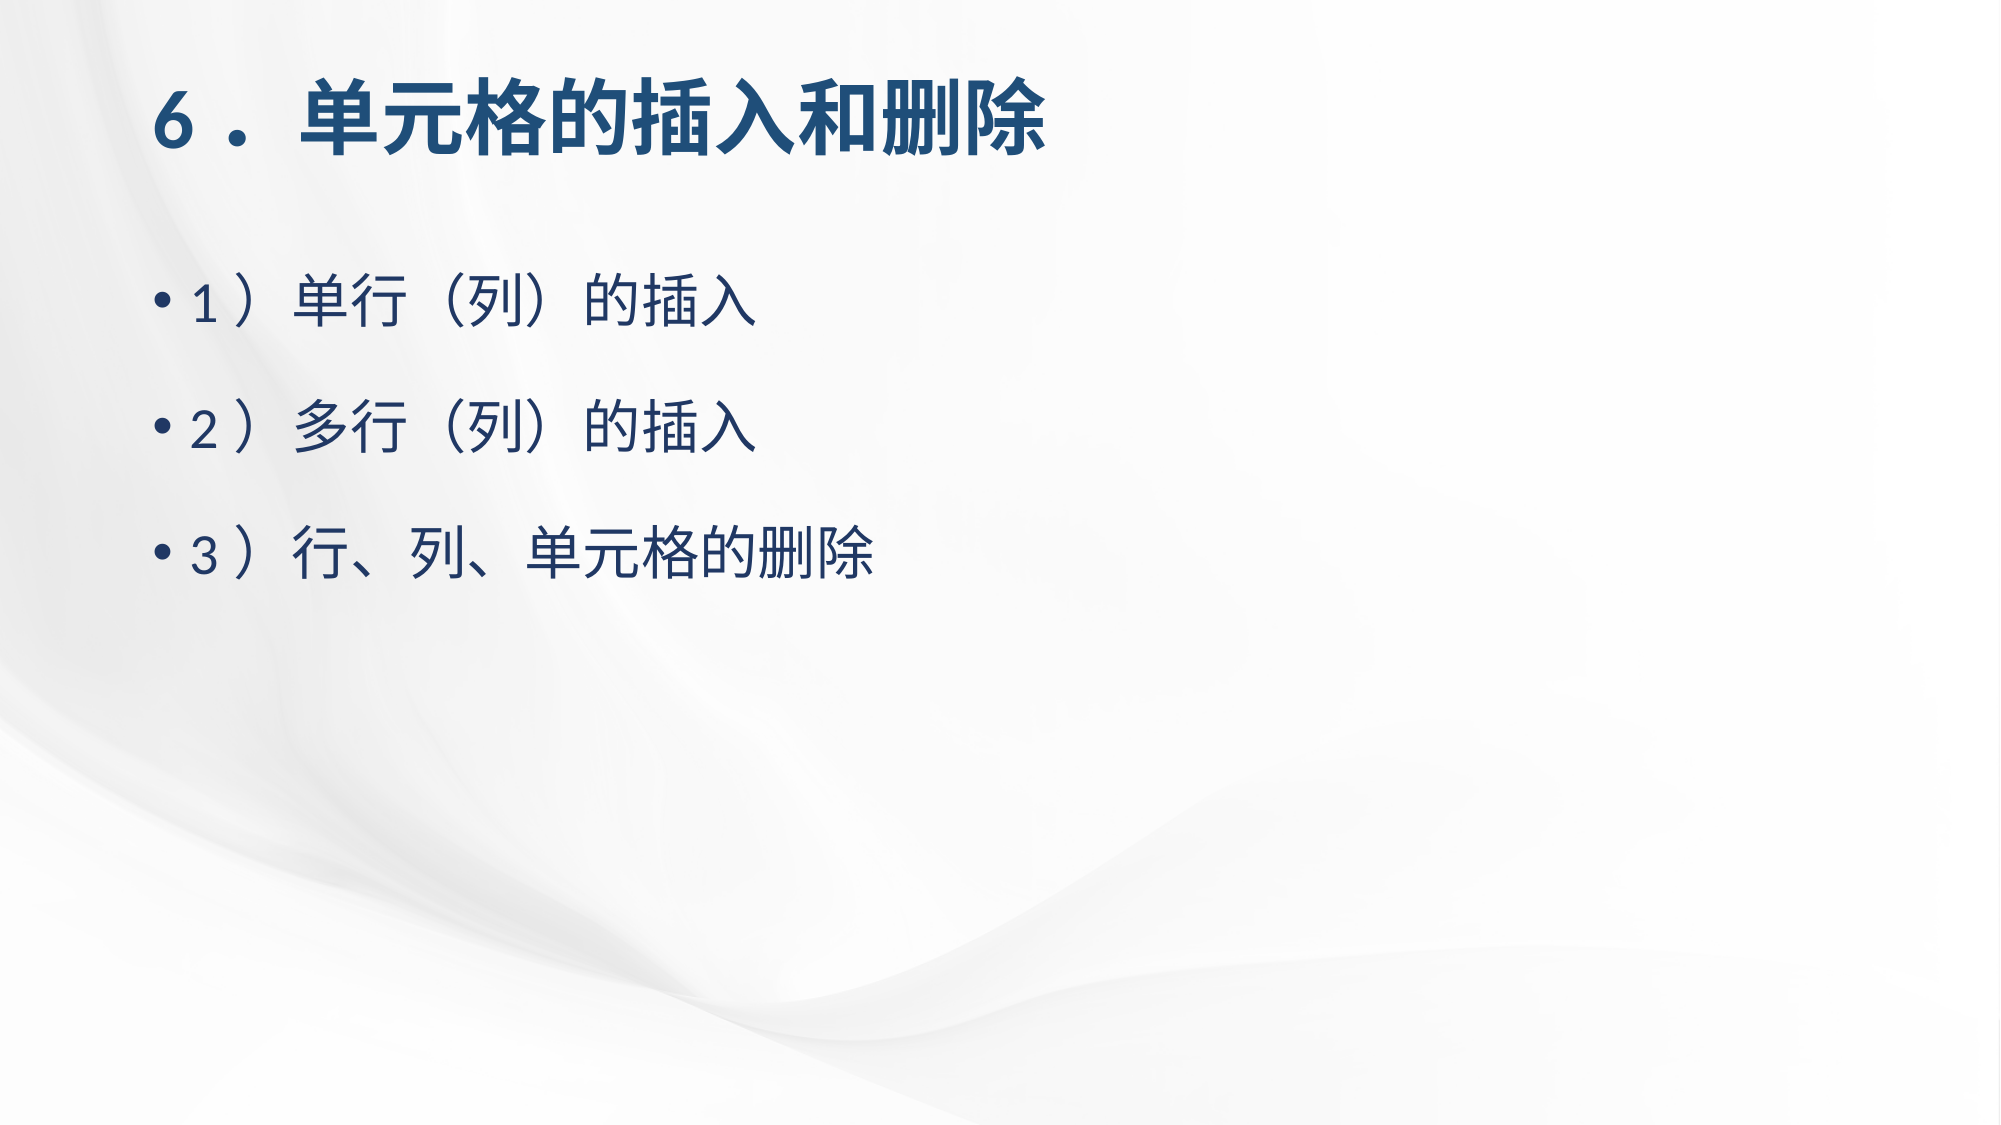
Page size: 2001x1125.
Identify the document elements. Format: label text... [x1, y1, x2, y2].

list 1）单行（列）的插入 2）多行（列）的插入 3）行、列、单元格的删除 [137, 222, 1863, 1043]
title 6．单元格的插入和删除 [137, 59, 1863, 184]
